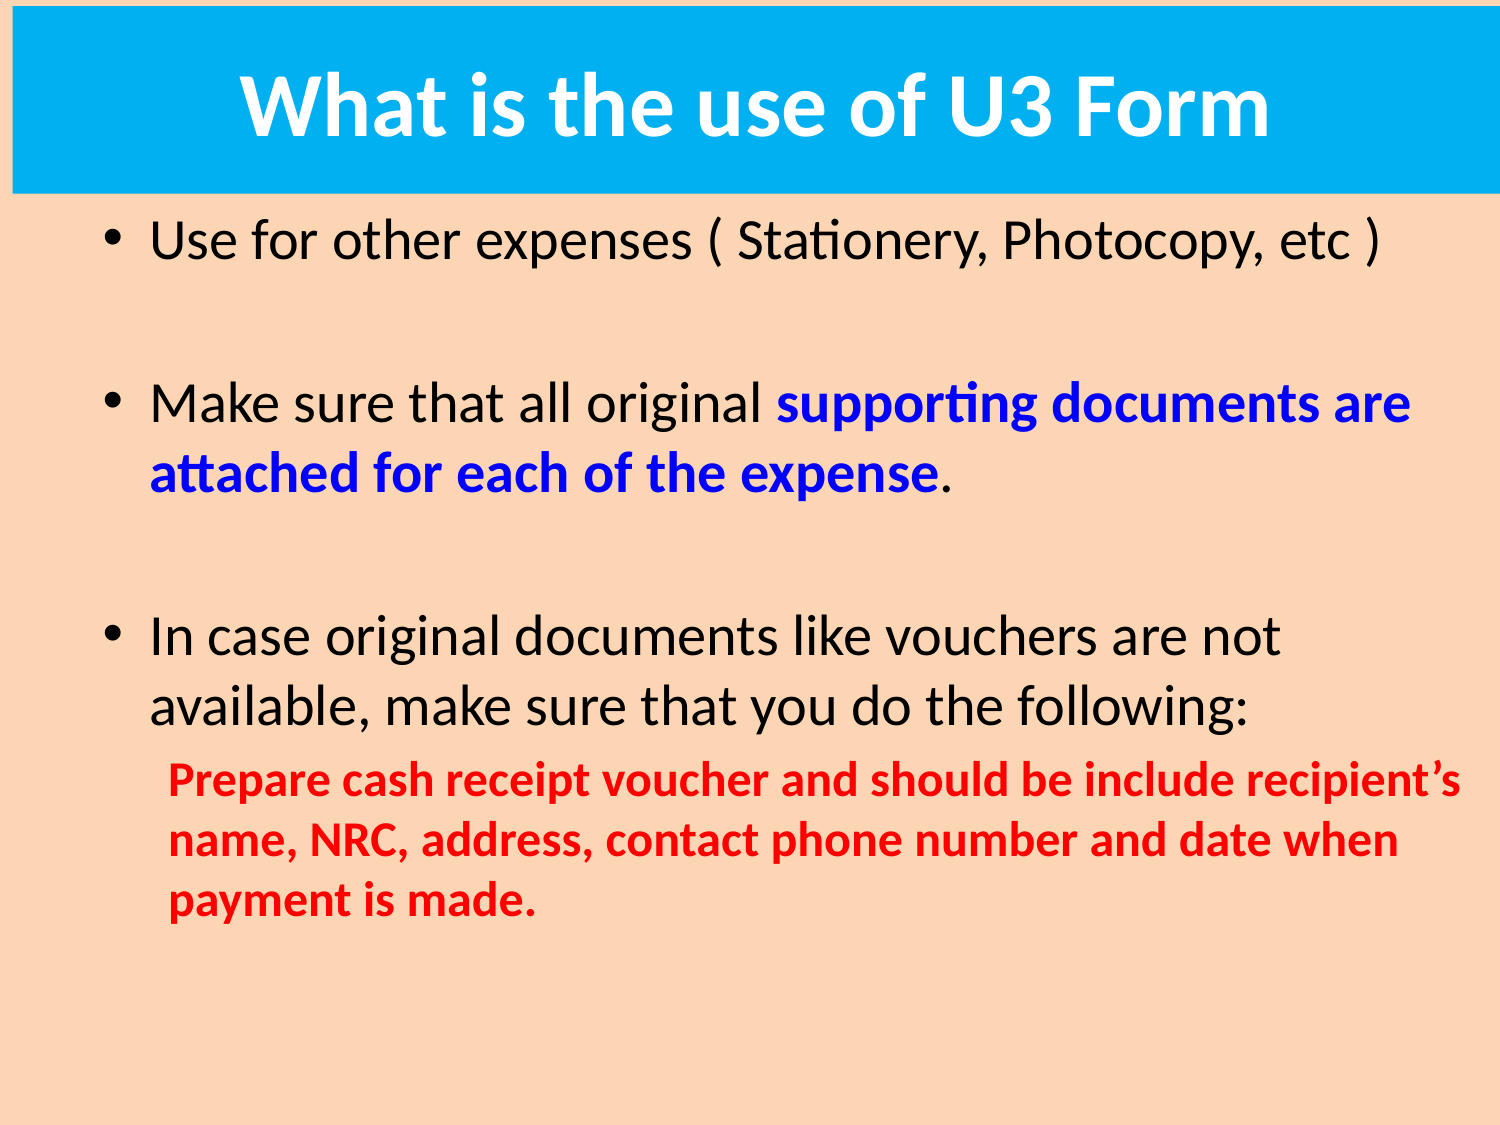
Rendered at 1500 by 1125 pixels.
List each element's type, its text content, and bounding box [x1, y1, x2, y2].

list Use for other expenses ( Stationery, Photocopy, etc ) Make sure that all original supporting documents are attached for each of the expense. In case original documents like vouchers are not available, make sure that you do the following: Prepare cash receipt voucher and should be include recipient’s name, NRC, address, contact phone number and date when payment is made. [12, 193, 1500, 955]
title What is the use of U3 Form [12, 6, 1500, 193]
